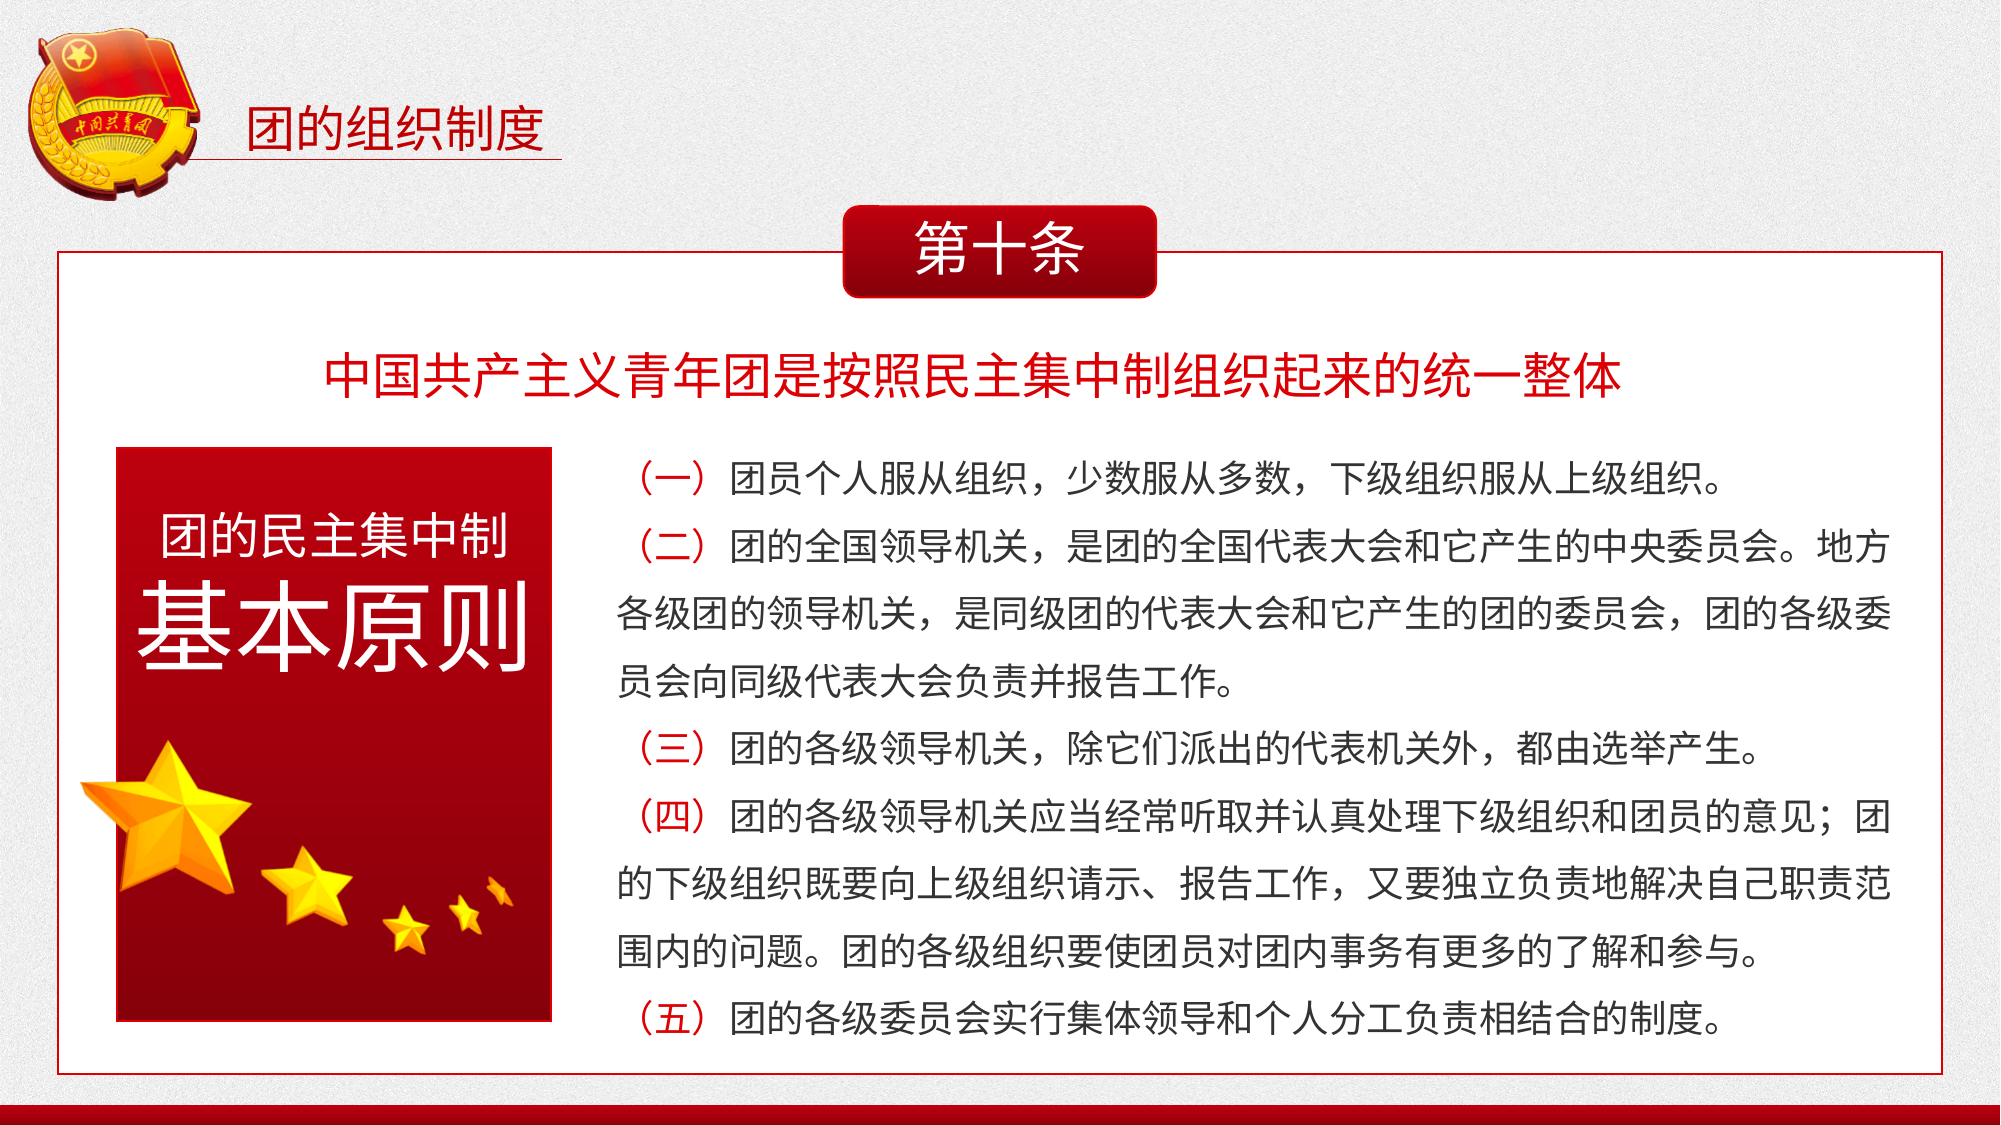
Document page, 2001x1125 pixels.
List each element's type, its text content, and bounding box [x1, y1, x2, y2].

text_box 中国共产主义青年团是按照民主集中制组织起来的统一整体 [155, 336, 1791, 412]
text_box 第十条 [842, 205, 1158, 299]
text_box 团的组织制度 [230, 160, 561, 165]
text_box [57, 251, 1943, 1075]
text_box （一）团员个人服从组织，少数服从多数，下级组织服从上级组织。 （二）团的全国领导机关，是团的全国代表大会和它产生的中央委员会。地方各级团的领导机关，是同级团的代表大会和它产生的团的委员会，团的各级委员会向同级代表大会负责并报告工作。 （三）团的各级领导机关，除它们派出的代表机关外，都由选举产生。 （四）团的各级领导机关应当经常听取并认真处理下级组织和团员的意见；团的下级组织既要向上级组织请示、报告工作，又要独立负责地解决自己职责范围内的问题。团的各级组织要使团员对团内事务有更多的了解和参与。 （五）团的各级委员会实行集体领导和个人分工负责相结合的制度。 [601, 425, 1943, 1048]
picture [0, 0, 2001, 1125]
text_box [116, 447, 552, 1022]
text_box 团的组织制度 [230, 90, 561, 159]
text_box 团的民主集中制 基本原则 [117, 497, 552, 692]
